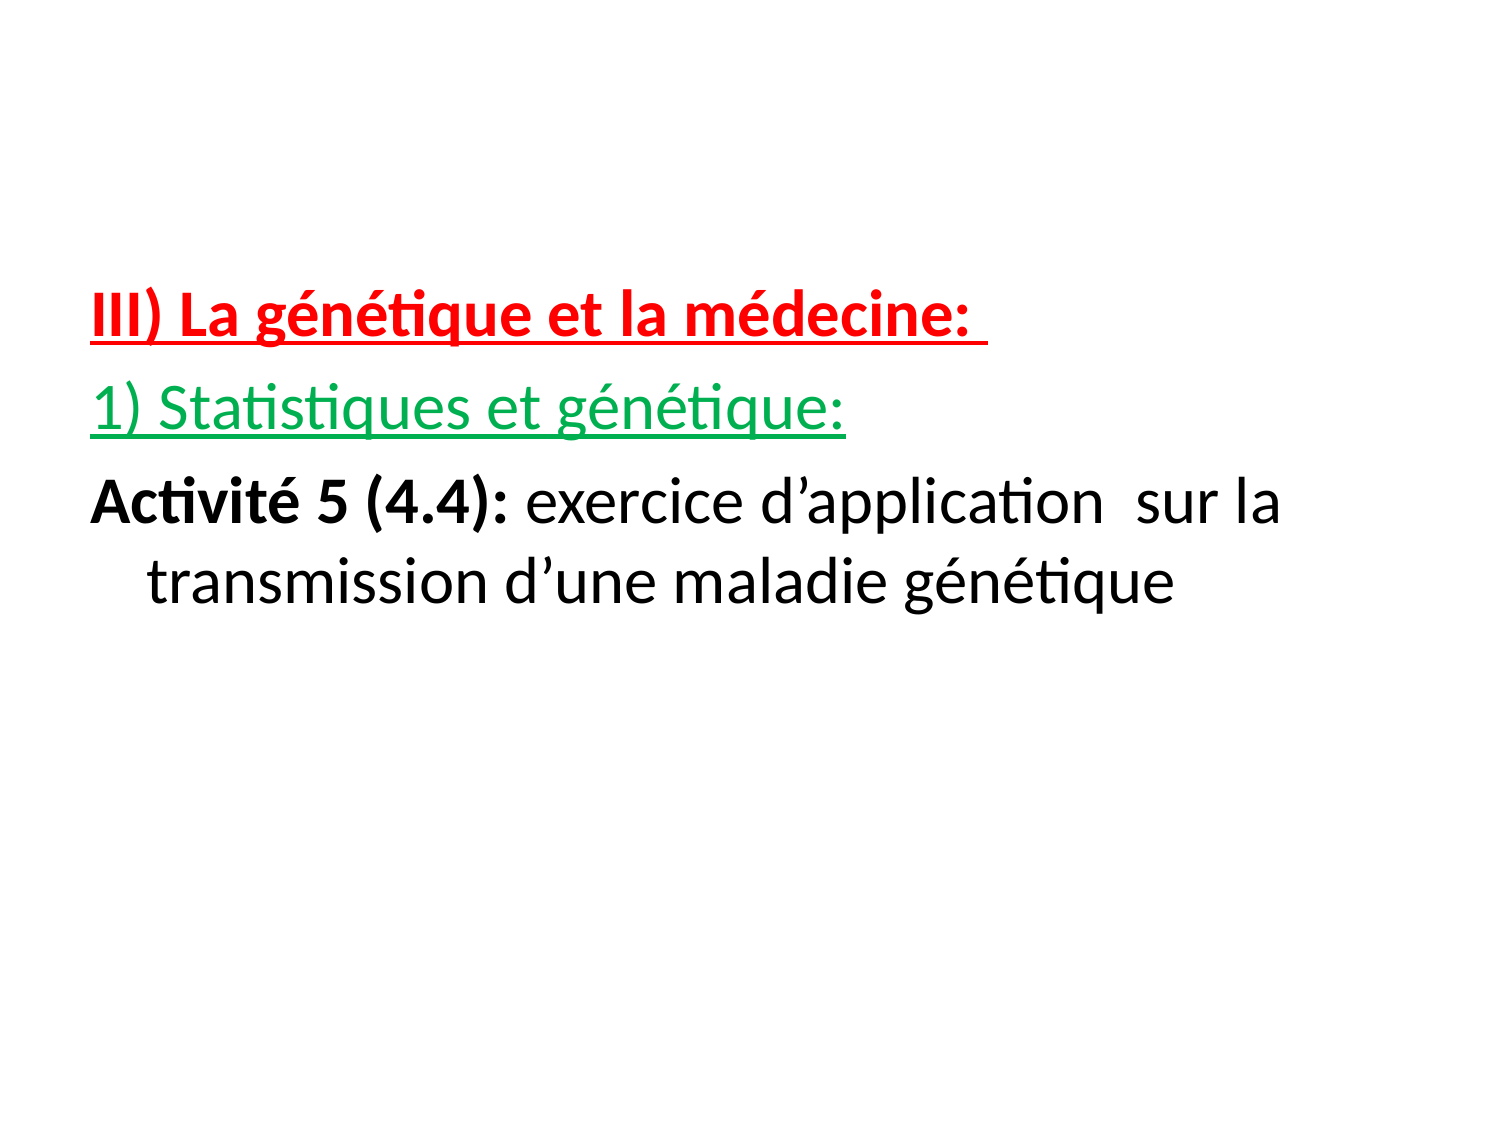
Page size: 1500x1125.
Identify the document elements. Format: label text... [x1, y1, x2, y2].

list III) La génétique et la médecine: 1) Statistiques et génétique: Activité 5 (4.4): exercice d’application sur la transmission d’une maladie génétique [75, 262, 1425, 1005]
